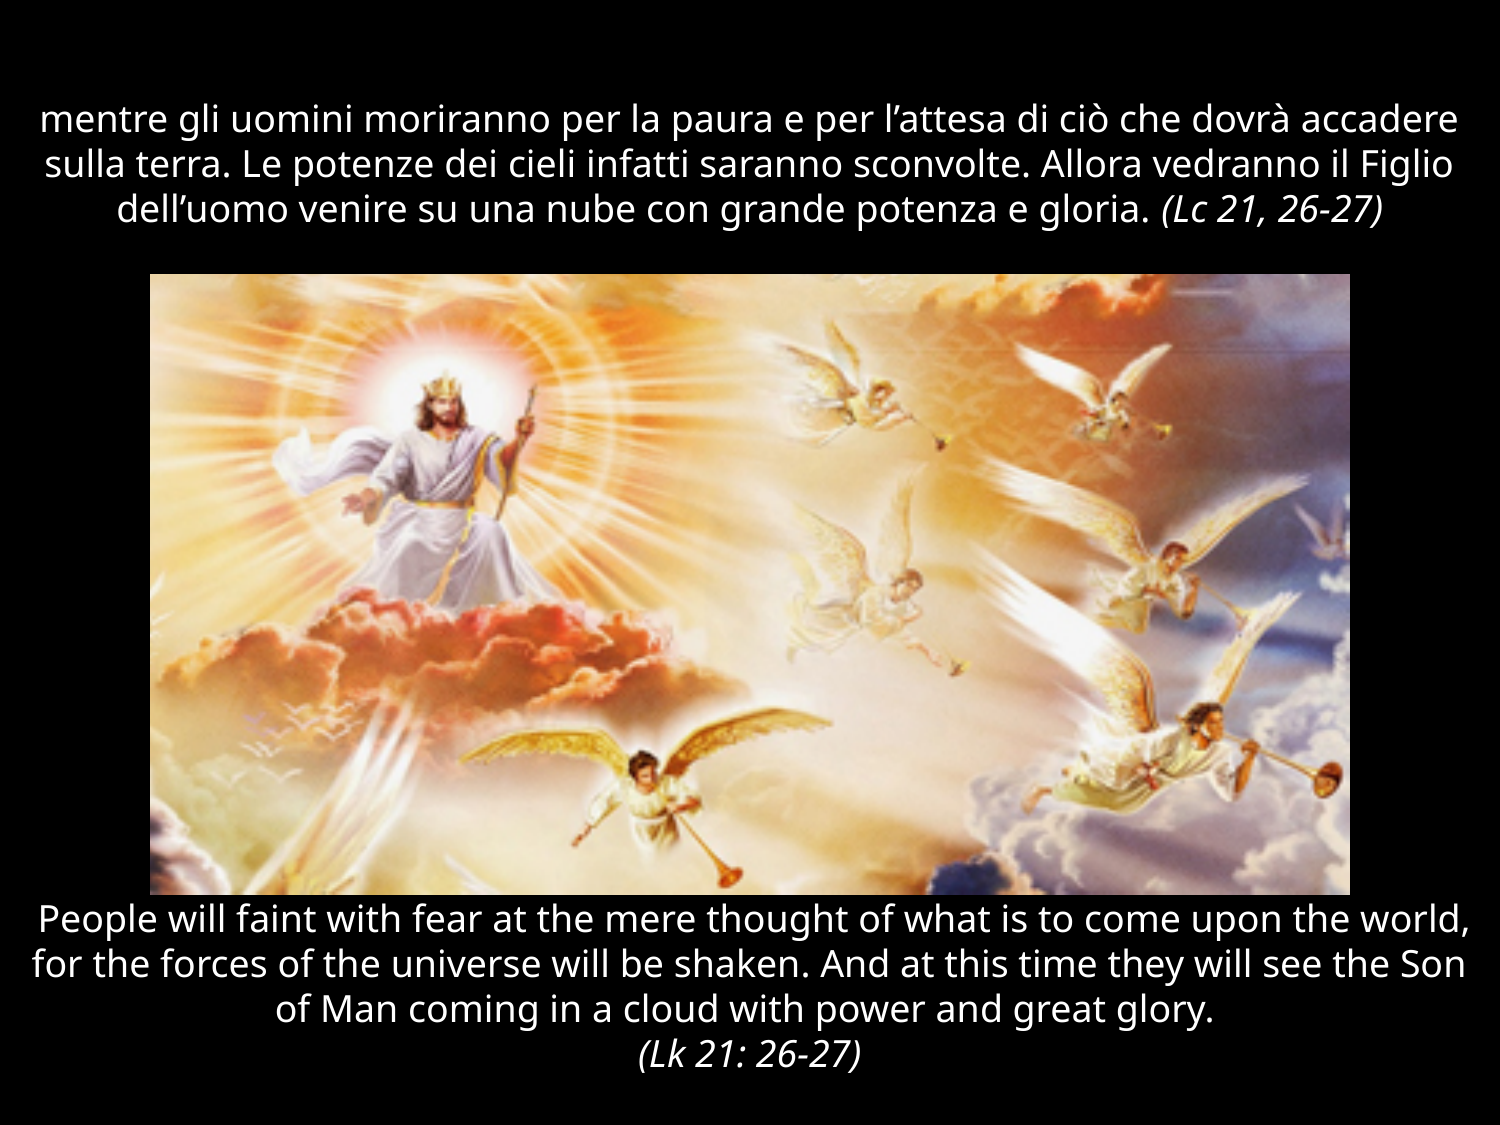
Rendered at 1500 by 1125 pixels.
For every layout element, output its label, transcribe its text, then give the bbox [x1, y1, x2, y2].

picture [149, 274, 1350, 895]
text_box mentre gli uomini moriranno per la paura e per l’attesa di ciò che dovrà accadere sulla terra. Le potenze dei cieli infatti saranno sconvolte. Allora vedranno il Figlio dell’uomo venire su una nube con grande potenza e gloria. (Lc 21, 26-27) [0, 87, 1500, 238]
text_box People will faint with fear at the mere thought of what is to come upon the world, for the forces of the universe will be shaken. And at this time they will see the Son of Man coming in a cloud with power and great glory. (Lk 21: 26-27) [0, 887, 1500, 1083]
